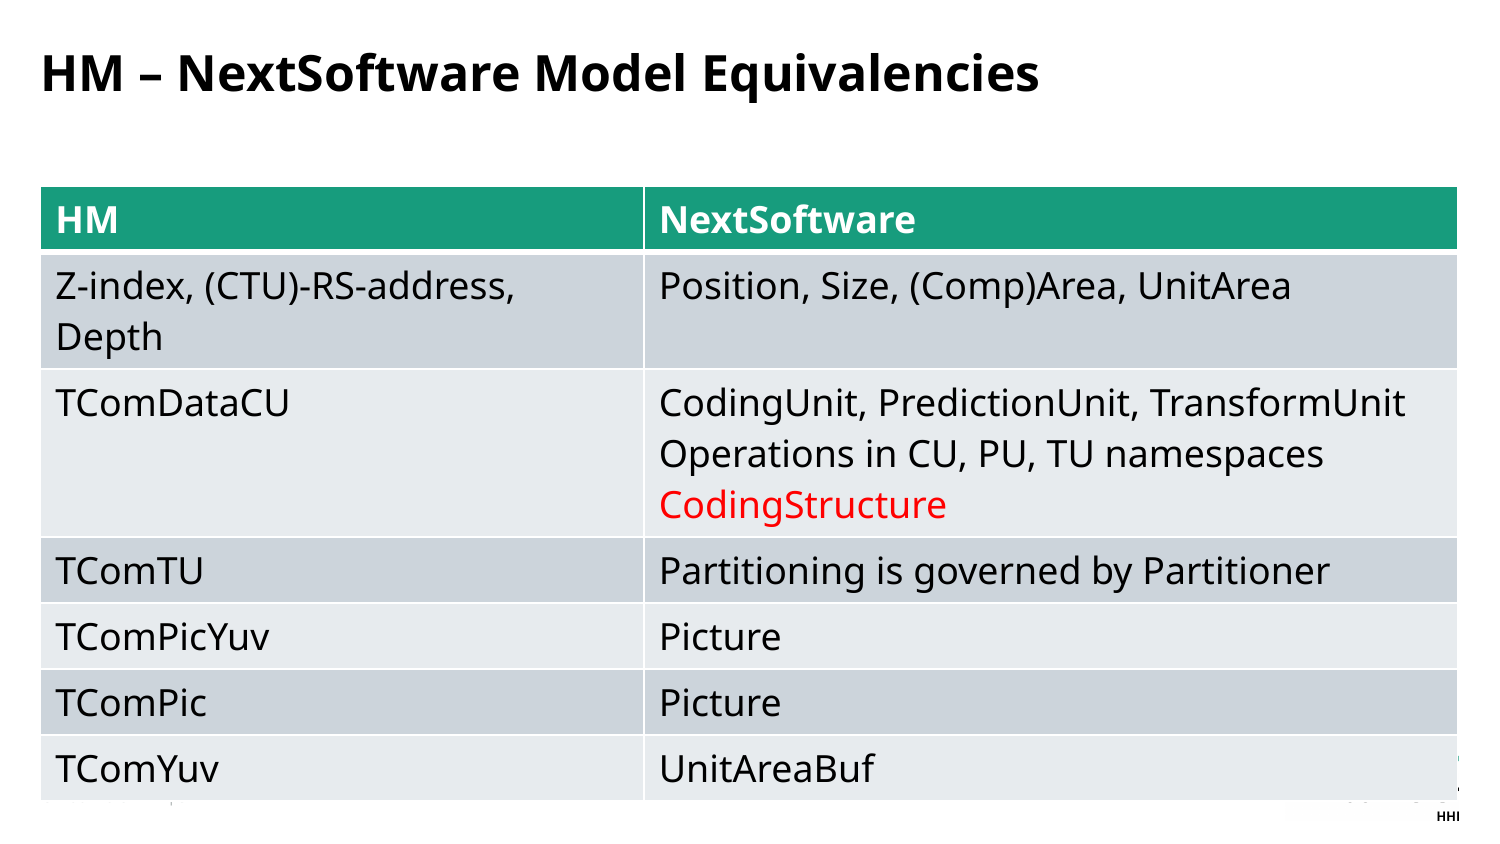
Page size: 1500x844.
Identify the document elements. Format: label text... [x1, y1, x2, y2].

table_cell Position, Size, (Comp)Area, UnitArea [645, 255, 1457, 368]
table_cell Picture [645, 670, 1457, 734]
table_cell Picture [645, 604, 1457, 668]
table_header HM [41, 187, 643, 249]
table_cell TComPicYuv [41, 604, 643, 668]
table_cell CodingUnit, PredictionUnit, TransformUnit Operations in CU, PU, TU namespaces CodingStructure [645, 370, 1457, 536]
picture [1285, 773, 1459, 821]
title HM – NextSoftware Model Equivalencies [40, 41, 1458, 102]
table_cell Z-index, (CTU)-RS-address, Depth [41, 255, 643, 368]
table_cell Partitioning is governed by Partitioner [645, 538, 1457, 602]
table_cell TComTU [41, 538, 643, 602]
table_cell TComPic [41, 670, 643, 734]
table_cell UnitAreaBuf [645, 736, 1457, 800]
table_header NextSoftware [645, 187, 1457, 249]
table_cell TComYuv [41, 736, 643, 800]
table_cell TComDataCU [41, 370, 643, 536]
